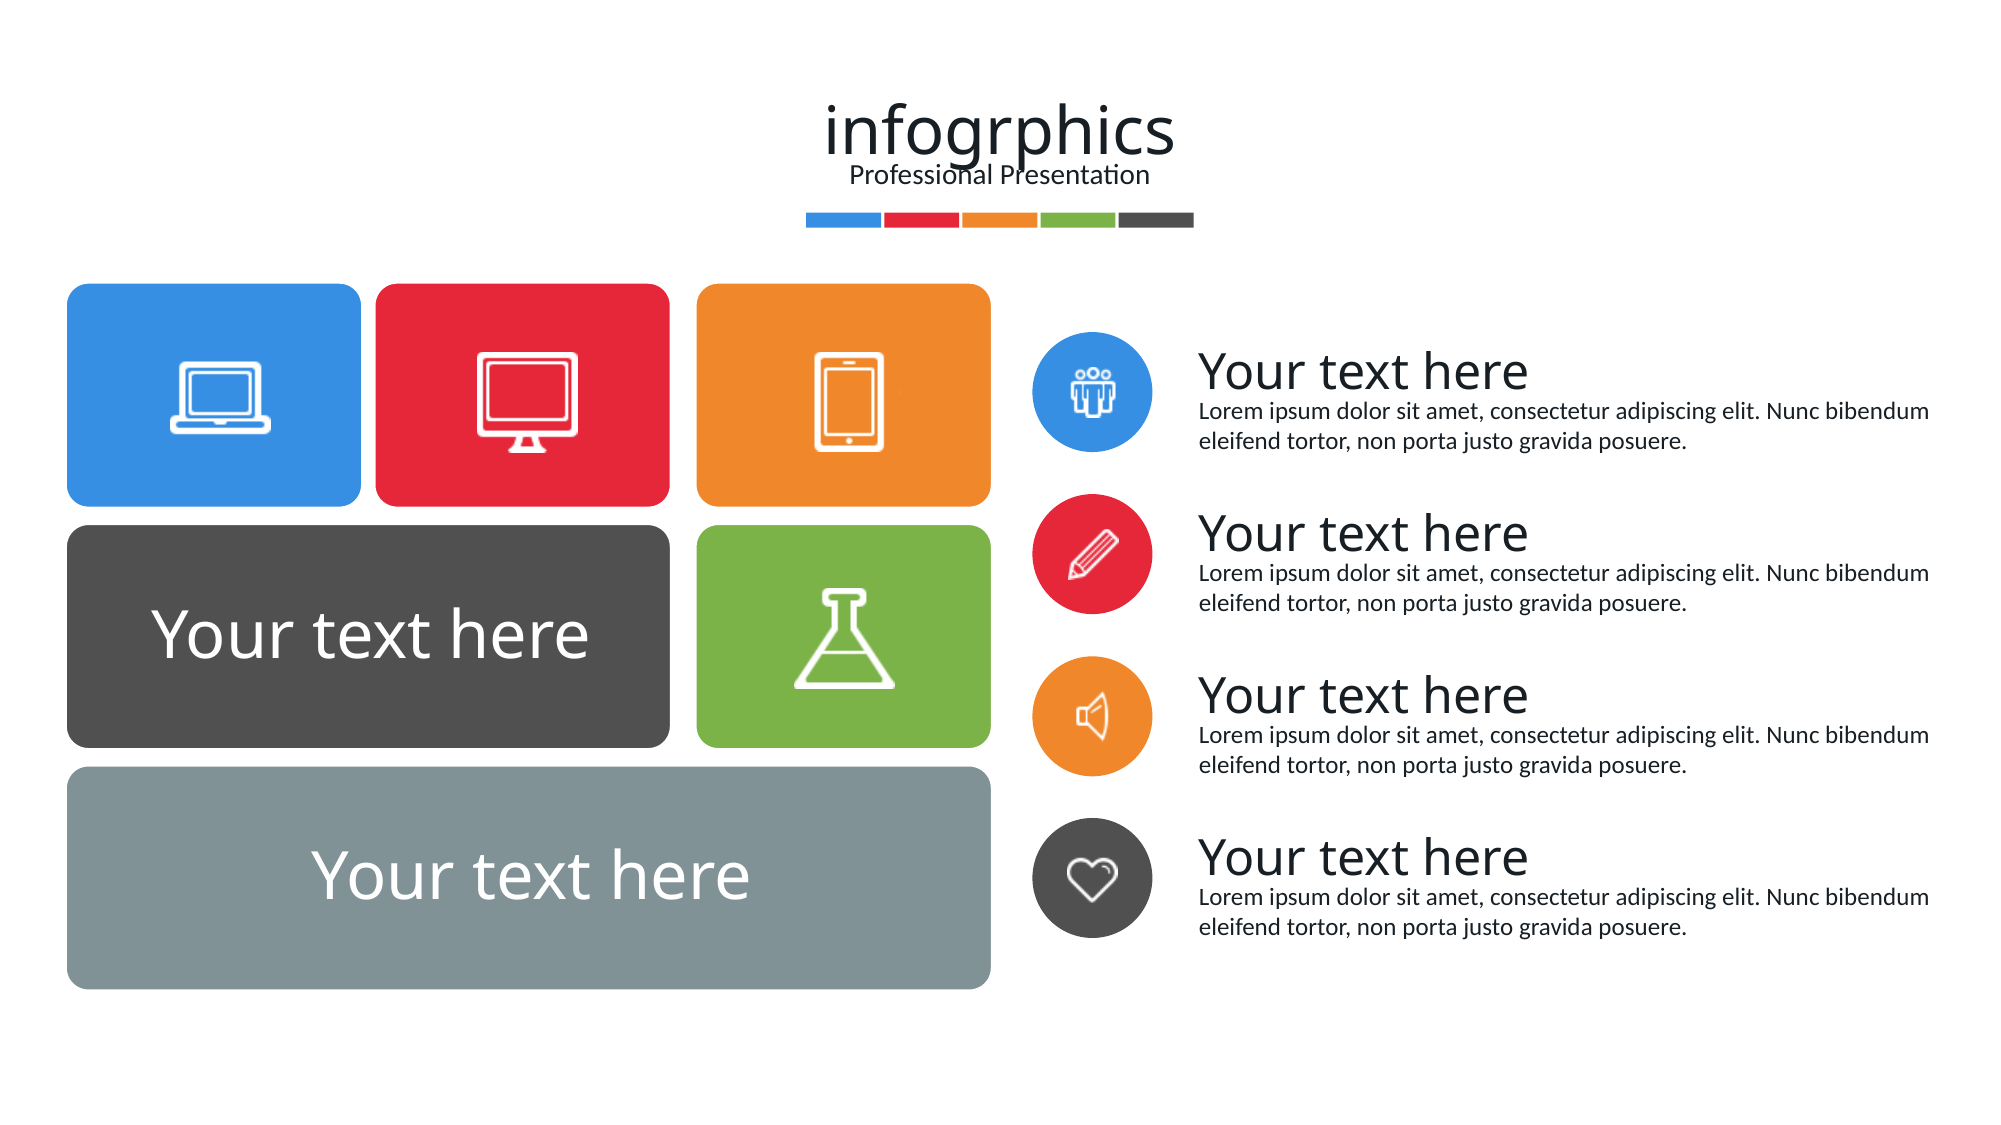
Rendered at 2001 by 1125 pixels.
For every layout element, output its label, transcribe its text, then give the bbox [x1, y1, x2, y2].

picture [799, 352, 900, 453]
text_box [65, 282, 992, 991]
picture [1067, 855, 1118, 906]
picture [1068, 529, 1119, 580]
text_box Lorem ipsum dolor sit amet, consectetur adipiscing elit. Nunc bibendum eleifend tortor, non porta justo gravida posuere. [1184, 407, 1992, 462]
text_box [1031, 816, 1154, 940]
picture [1068, 367, 1119, 418]
text_box Your text here [1184, 332, 1992, 407]
text_box Lorem ipsum dolor sit amet, consectetur adipiscing elit. Nunc bibendum eleifend tortor, non porta justo gravida posuere. [1184, 569, 1992, 624]
text_box Your text here [1184, 656, 1992, 732]
picture [1067, 691, 1118, 742]
text_box Your text here [1184, 817, 1992, 893]
picture [170, 346, 271, 447]
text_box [0, 80, 2000, 228]
text_box [1031, 493, 1154, 616]
text_box Lorem ipsum dolor sit amet, consectetur adipiscing elit. Nunc bibendum eleifend tortor, non porta justo gravida posuere. [1184, 893, 1992, 948]
picture [794, 588, 895, 689]
text_box [1031, 655, 1154, 778]
picture [477, 352, 578, 453]
text_box Lorem ipsum dolor sit amet, consectetur adipiscing elit. Nunc bibendum eleifend tortor, non porta justo gravida posuere. [1184, 732, 1992, 786]
text_box [1031, 331, 1154, 454]
text_box Your text here [1184, 494, 1992, 569]
